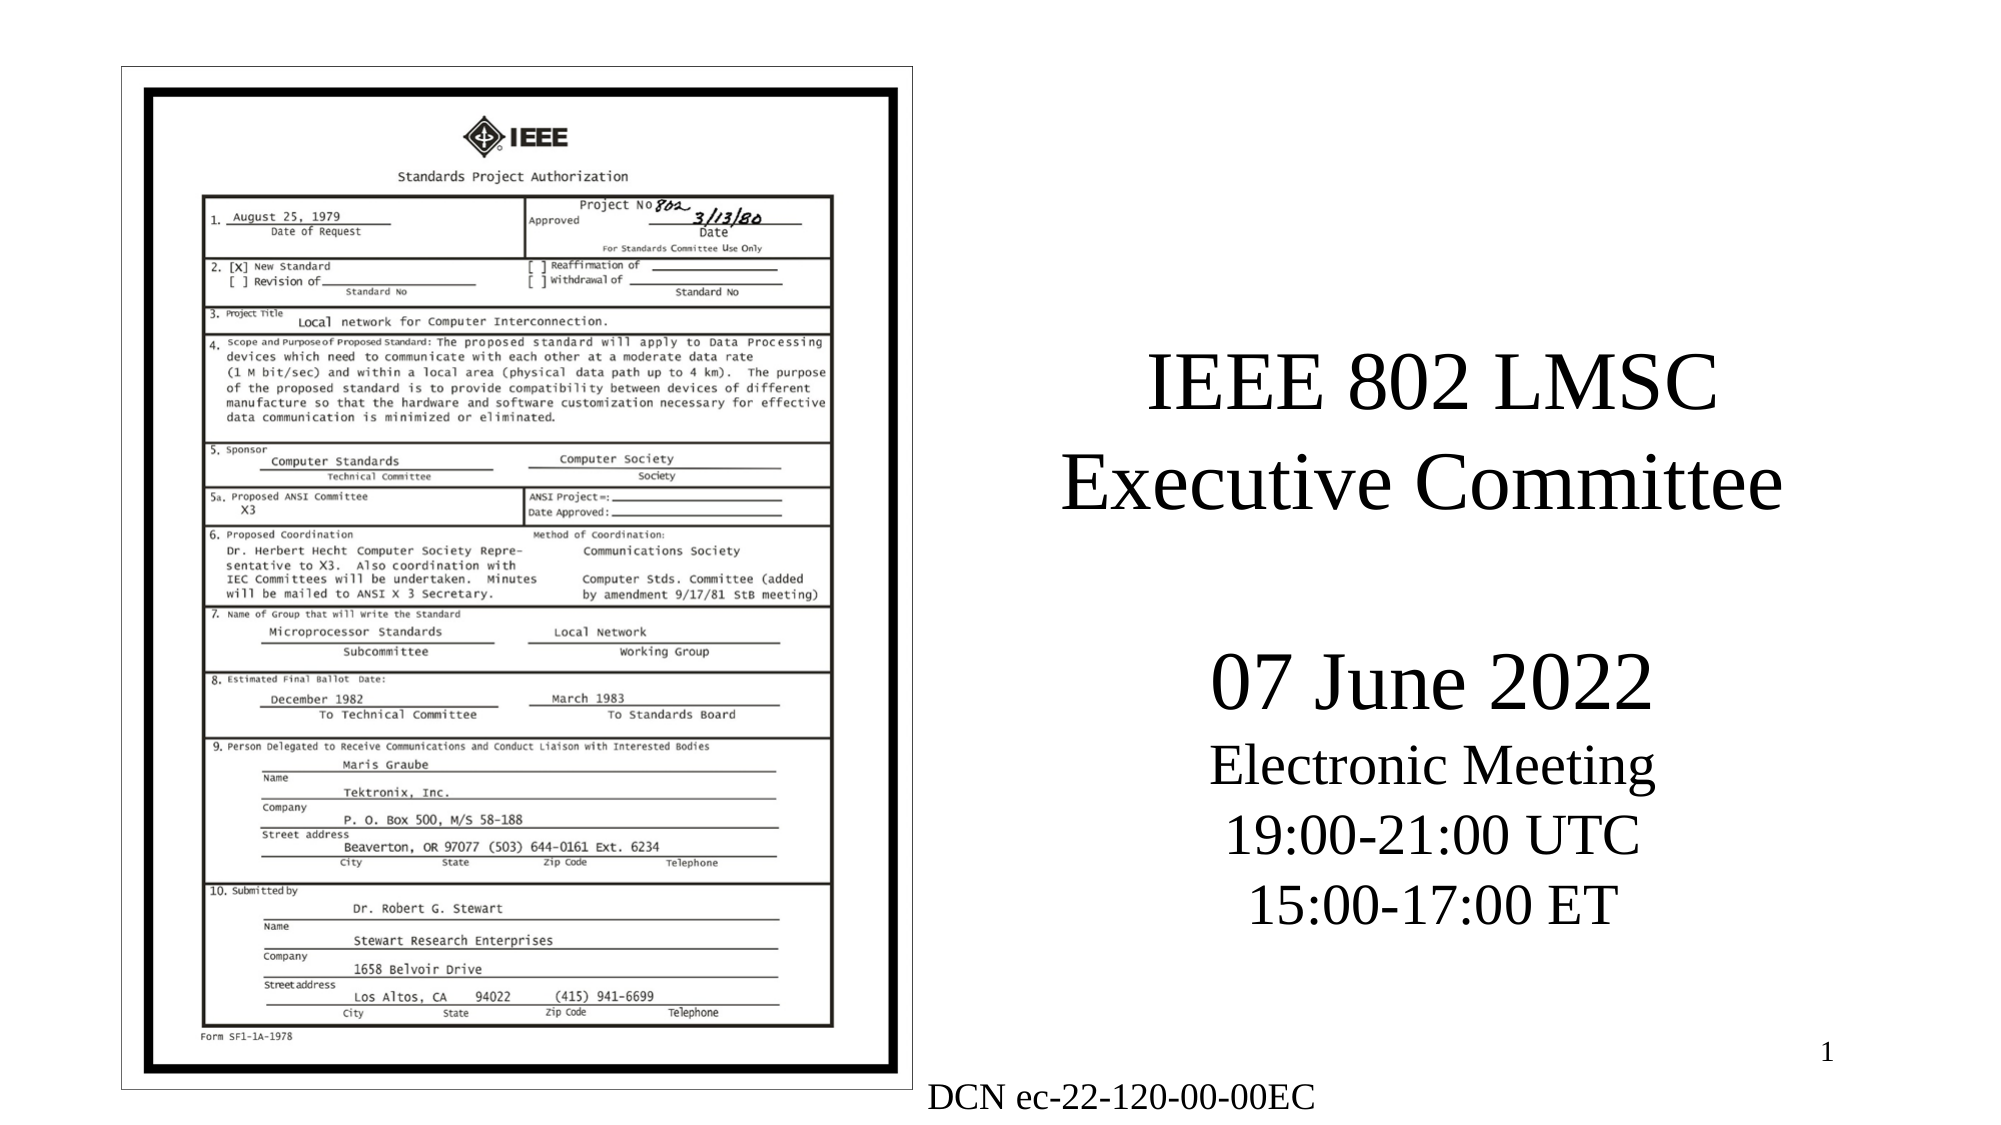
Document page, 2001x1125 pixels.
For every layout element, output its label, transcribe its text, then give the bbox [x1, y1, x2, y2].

title IEEE 802 LMSC Executive Committee 07 June 2022 Electronic Meeting 19:00-21:00 UTC 15:00-17:00 ET [999, 637, 1867, 826]
text_box DCN ec-22-120-00-00EC [912, 1064, 1780, 1125]
picture [121, 66, 913, 1090]
slide_number 1 [1433, 1024, 1851, 1101]
